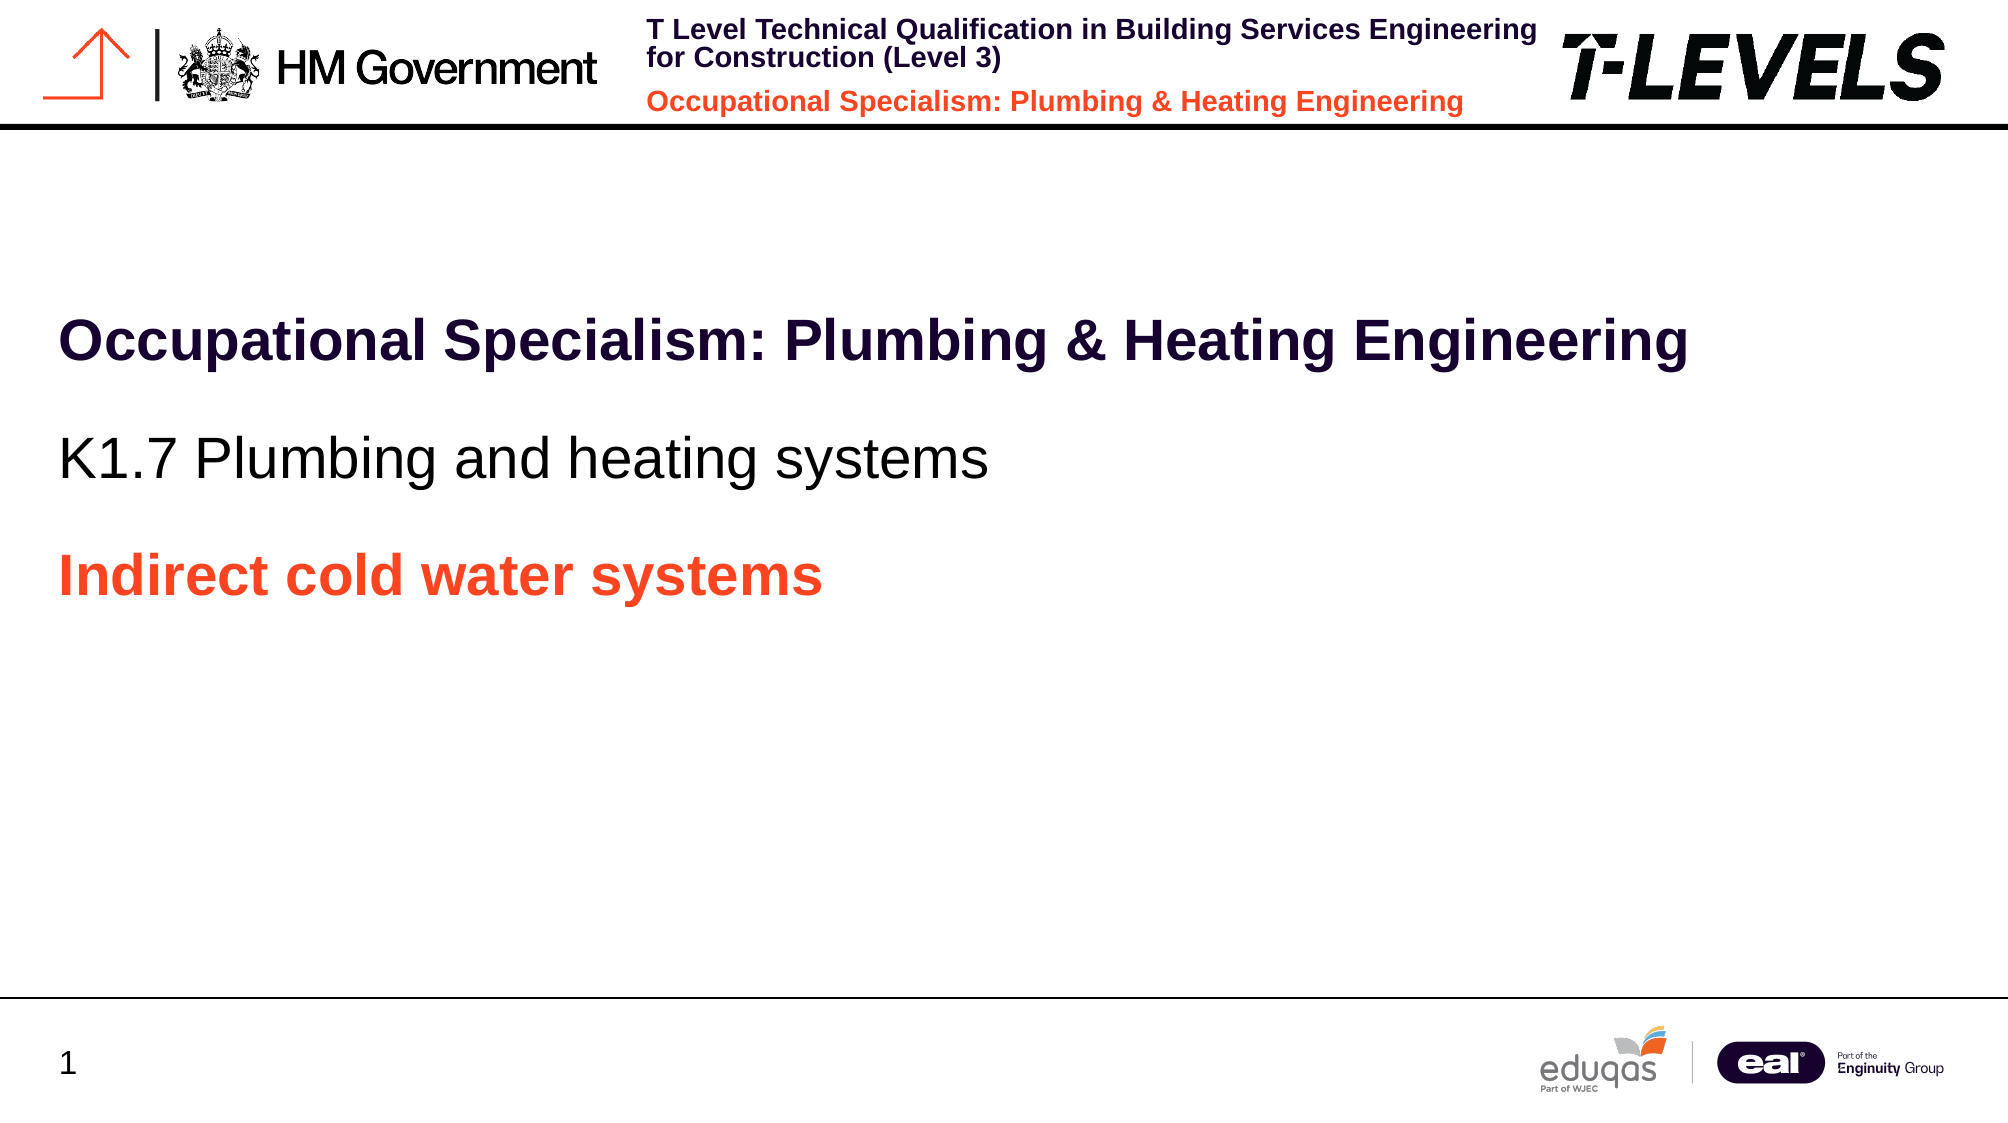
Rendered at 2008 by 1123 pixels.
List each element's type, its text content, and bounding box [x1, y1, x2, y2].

picture [1543, 25, 1964, 108]
picture [38, 27, 136, 100]
picture [155, 28, 597, 102]
picture [1535, 1021, 1949, 1097]
text_box Occupational Specialism: Plumbing & Heating Engineering K1.7 Plumbing and heating systems Indirect cold water systems [58, 295, 1831, 916]
